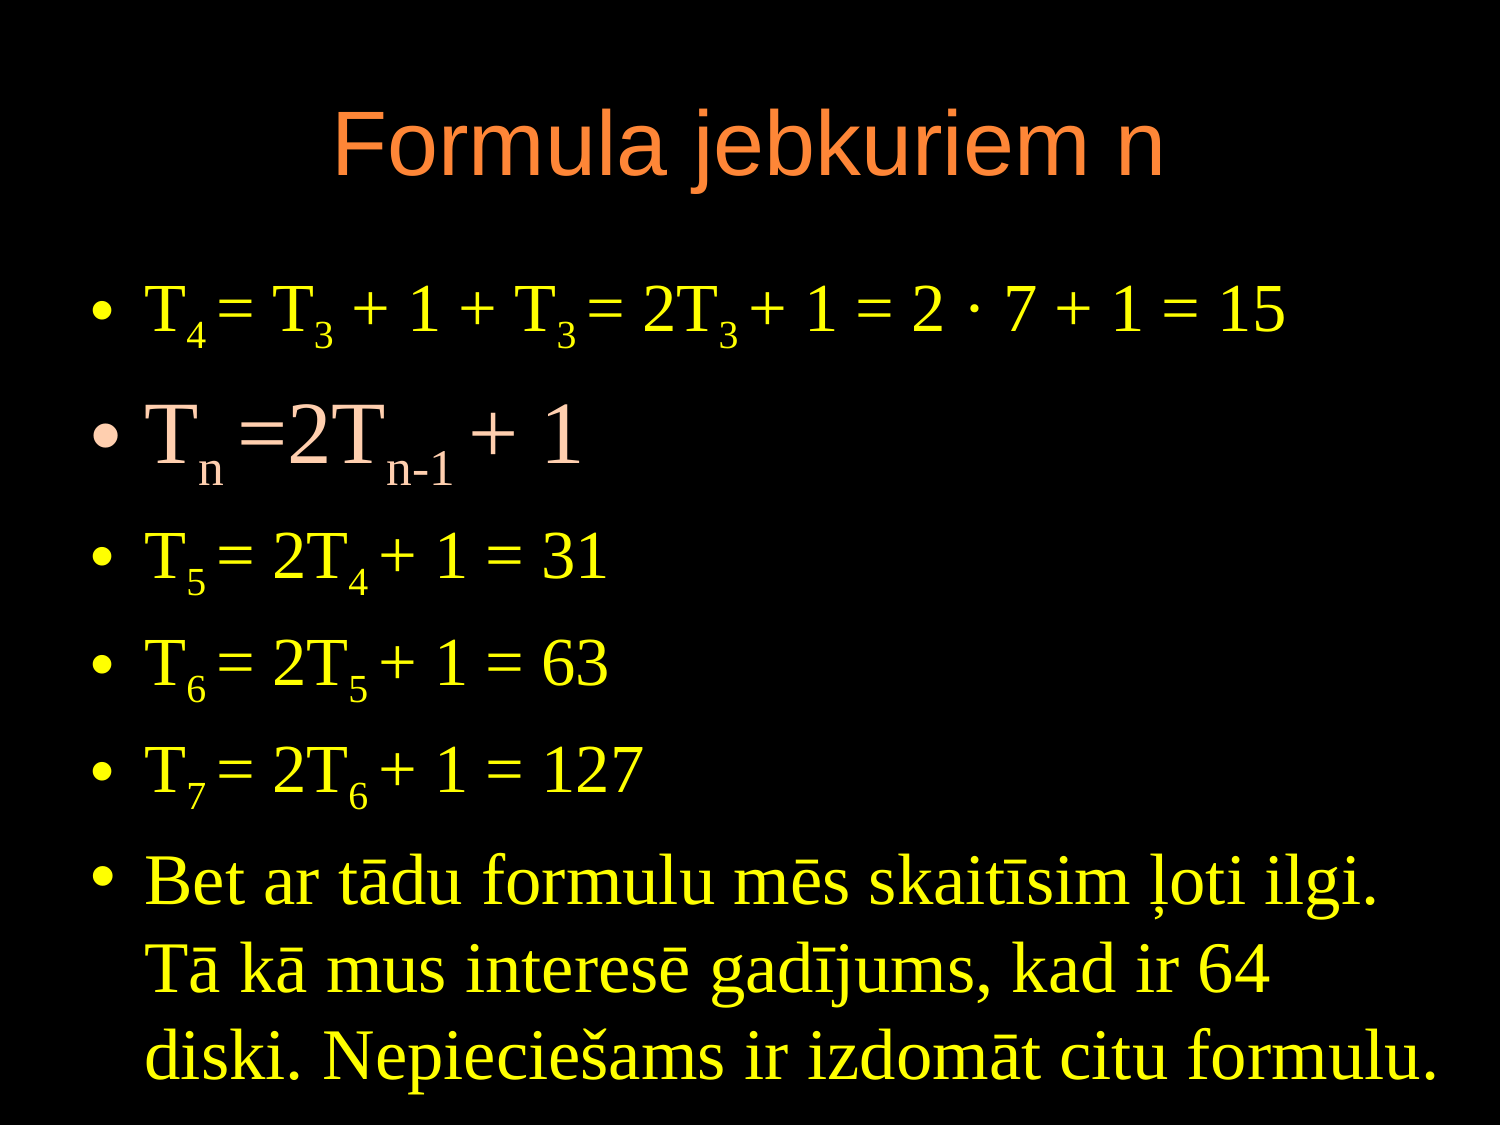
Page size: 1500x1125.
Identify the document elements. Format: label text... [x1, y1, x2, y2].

list Т4 = Т3 + 1 + Т3 = 2Т3 + 1 = 2 · 7 + 1 = 15 Тn =2Тn-1 + 1 Т5 = 2Т4 + 1 = 31 Т6 = 2Т5 + 1 = 63 Т7 = 2Т6 + 1 = 127 Bet ar tādu formulu mēs skaitīsim ļoti ilgi. Tā kā mus interesē gadījums, kad ir 64 diski. Nepieciešams ir izdomāt citu formulu. [74, 255, 1460, 1125]
title Formula jebkuriem n [74, 44, 1426, 233]
